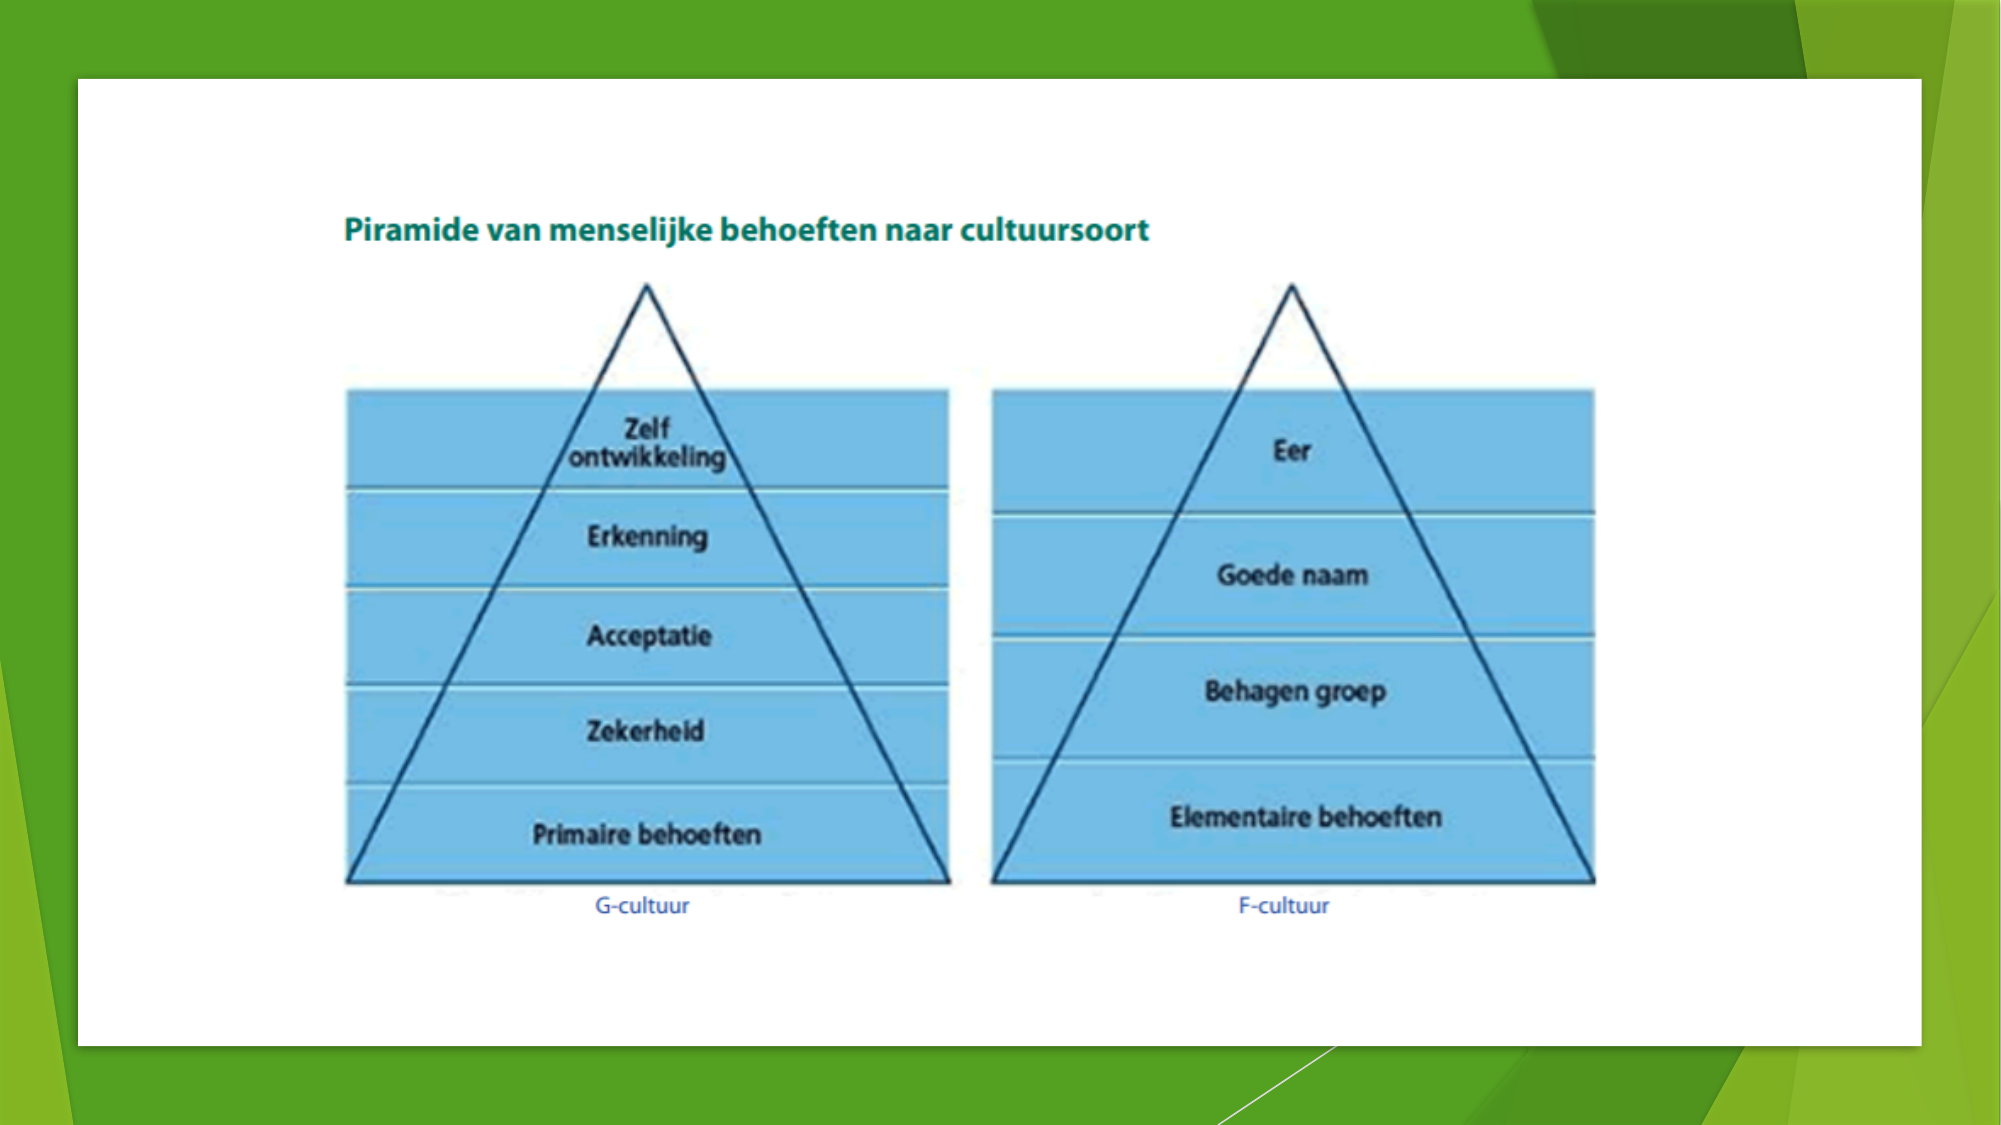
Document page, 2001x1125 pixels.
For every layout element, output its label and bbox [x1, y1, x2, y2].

text_box [0, 0, 2000, 1125]
picture [272, 185, 1729, 940]
